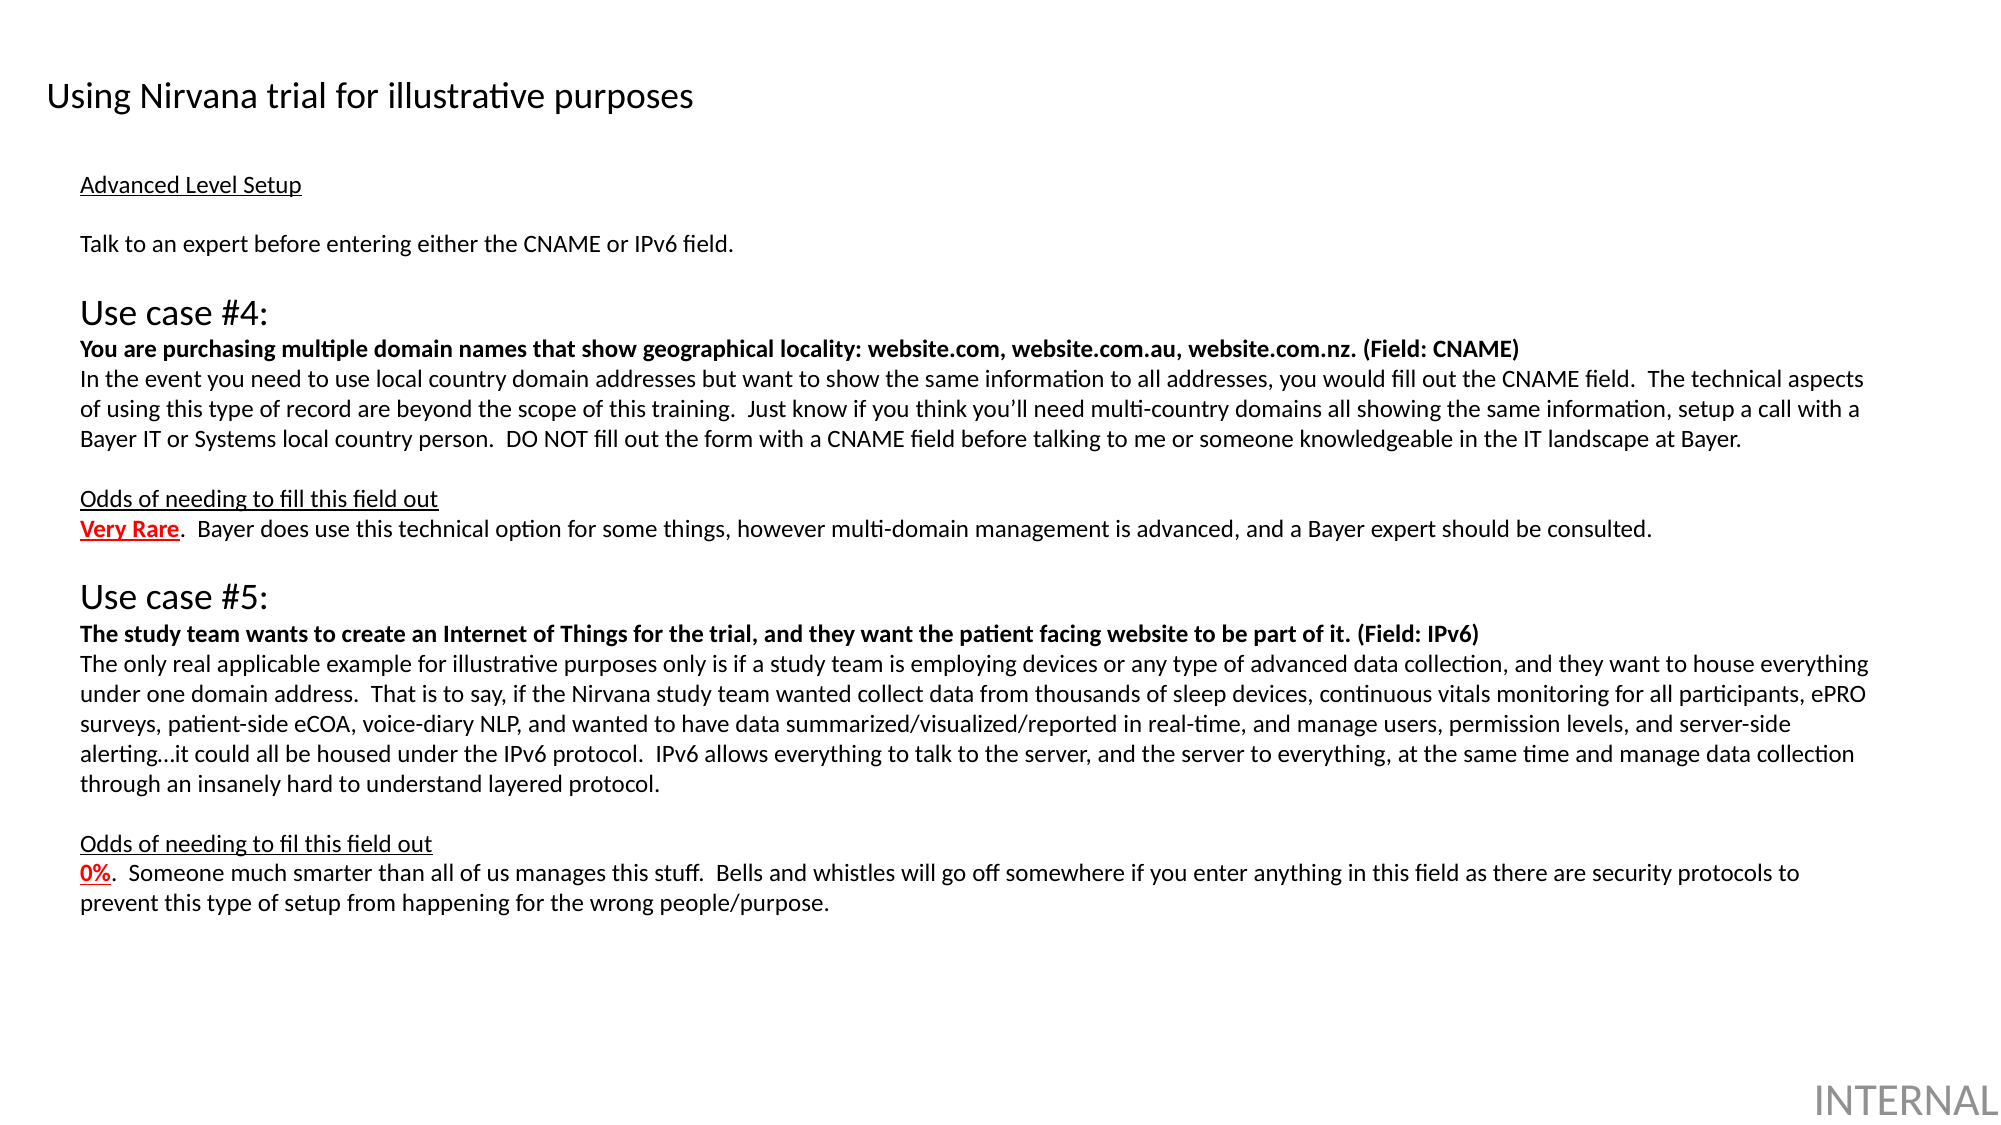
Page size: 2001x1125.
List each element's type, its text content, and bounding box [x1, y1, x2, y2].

text_box Advanced Level Setup Talk to an expert before entering either the CNAME or IPv6 field. Use case #4: You are purchasing multiple domain names that show geographical locality: website.com, website.com.au, website.com.nz. (Field: CNAME) In the event you need to use local country domain addresses but want to show the same information to all addresses, you would fill out the CNAME field. The technical aspects of using this type of record are beyond the scope of this training. Just know if you think you’ll need multi-country domains all showing the same information, setup a call with a Bayer IT or Systems local country person. DO NOT fill out the form with a CNAME field before talking to me or someone knowledgeable in the IT landscape at Bayer. Odds of needing to fill this field out Very Rare. Bayer does use this technical option for some things, however multi-domain management is advanced, and a Bayer expert should be consulted. Use case #5: The study team wants to create an Internet of Things for the trial, and they want the patient facing website to be part of it. (Field: IPv6) The only real applicable example for illustrative purposes only is if a study team is employing devices or any type of advanced data collection, and they want to house everything under one domain address. That is to say, if the Nirvana study team wanted collect data from thousands of sleep devices, continuous vitals monitoring for all participants, ePRO surveys, patient-side eCOA, voice-diary NLP, and wanted to have data summarized/visualized/reported in real-time, and manage users, permission levels, and server-side alerting…it could all be housed under the IPv6 protocol. IPv6 allows everything to talk to the server, and the server to everything, at the same time and manage data collection through an insanely hard to understand layered protocol. Odds of needing to fil this field out 0%. Someone much smarter than all of us manages this stuff. Bells and whistles will go off somewhere if you enter anything in this field as there are security protocols to prevent this type of setup from happening for the wrong people/purpose. [65, 160, 1889, 985]
text_box Using Nirvana trial for illustrative purposes [31, 63, 710, 124]
